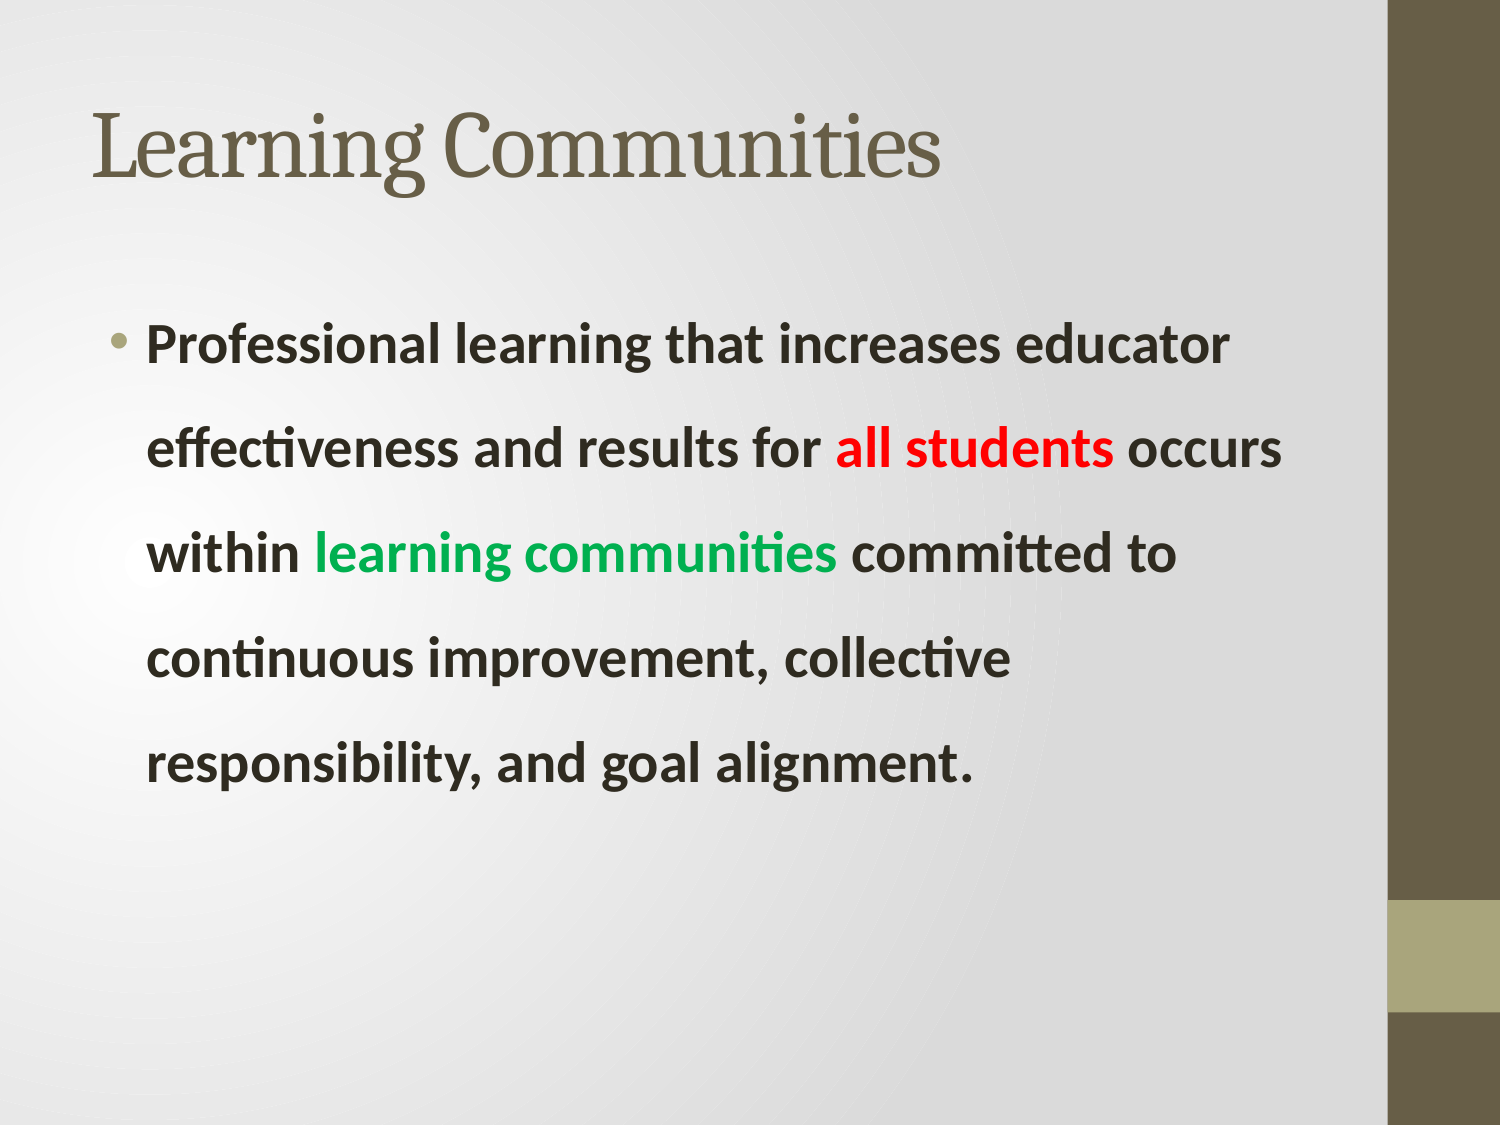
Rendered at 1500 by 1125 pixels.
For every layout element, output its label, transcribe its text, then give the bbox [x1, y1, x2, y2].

title Learning Communities [75, 45, 1325, 233]
list Professional learning that increases educator effectiveness and results for all students occurs within learning communities committed to continuous improvement, collective responsibility, and goal alignment. [75, 262, 1325, 1050]
